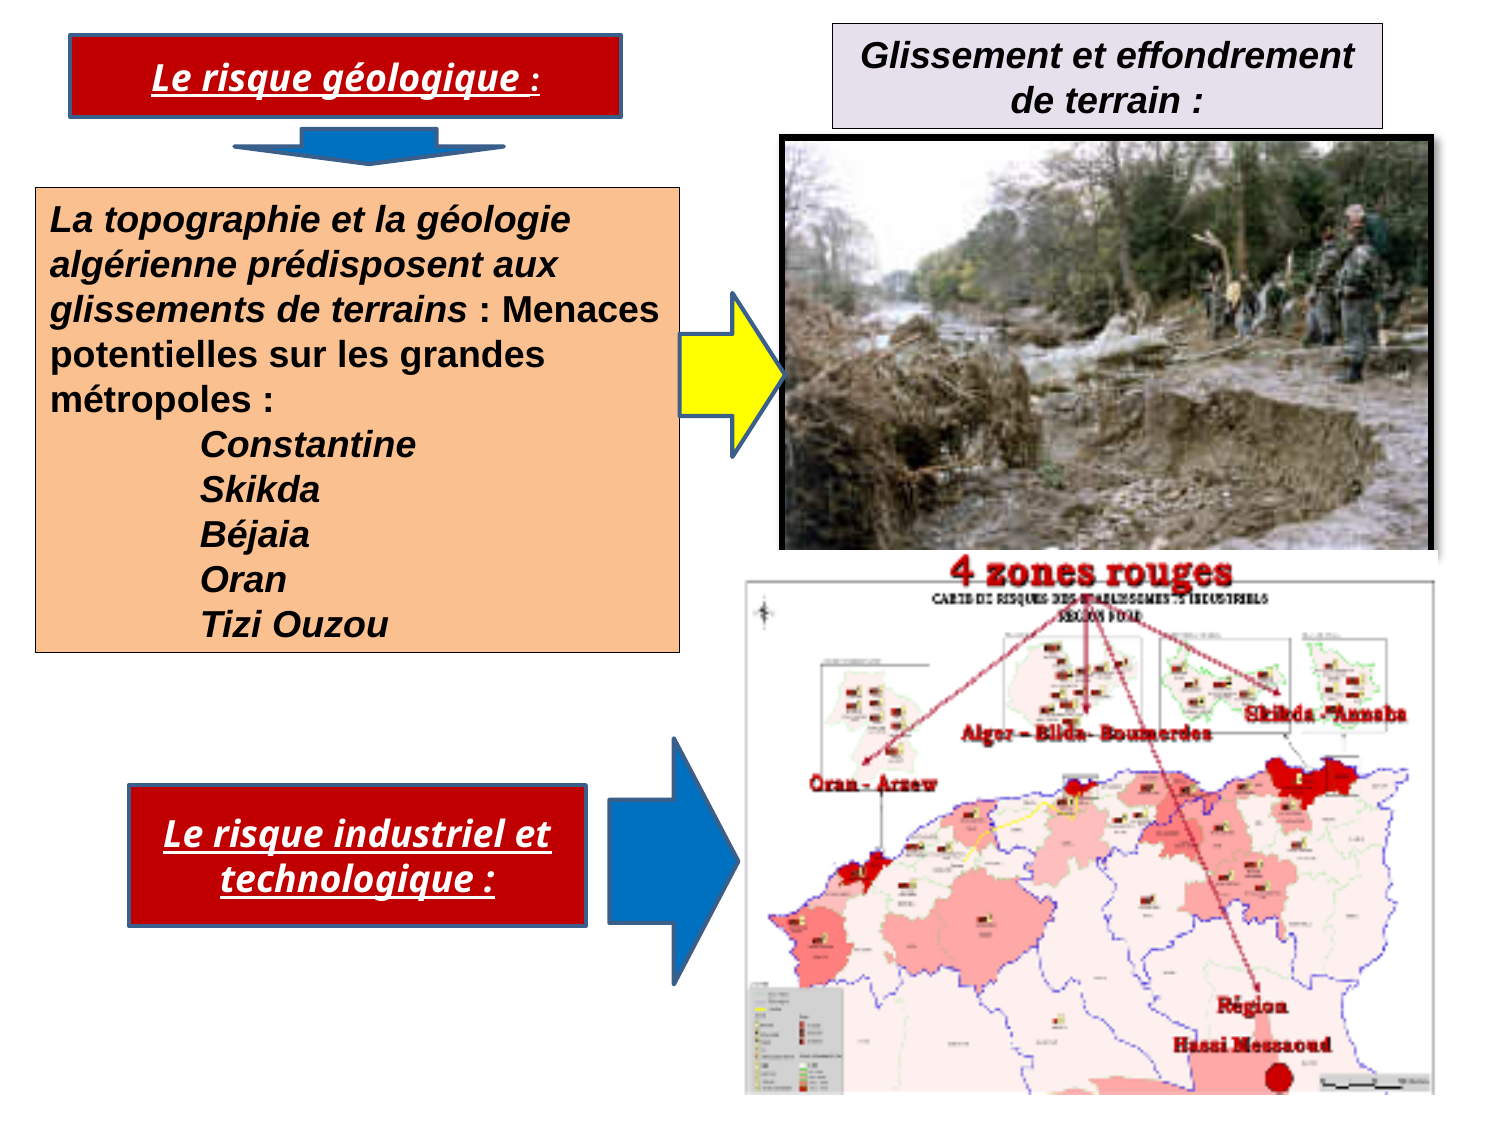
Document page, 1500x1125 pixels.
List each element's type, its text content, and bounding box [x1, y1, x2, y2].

text_box Glissement et effondrement de terrain : [832, 23, 1383, 129]
text_box Le risque industriel et technologique : [127, 783, 588, 928]
text_box [677, 290, 779, 459]
text_box [232, 126, 506, 167]
text_box Le risque géologique : [68, 33, 623, 119]
text_box La topographie et la géologie algérienne prédisposent aux glissements de terrains : Menaces potentielles sur les grandes métropoles : Constantine Skikda Béjaia Oran Tizi Ouzou [35, 187, 680, 653]
text_box [607, 736, 738, 987]
picture [743, 140, 1439, 1095]
